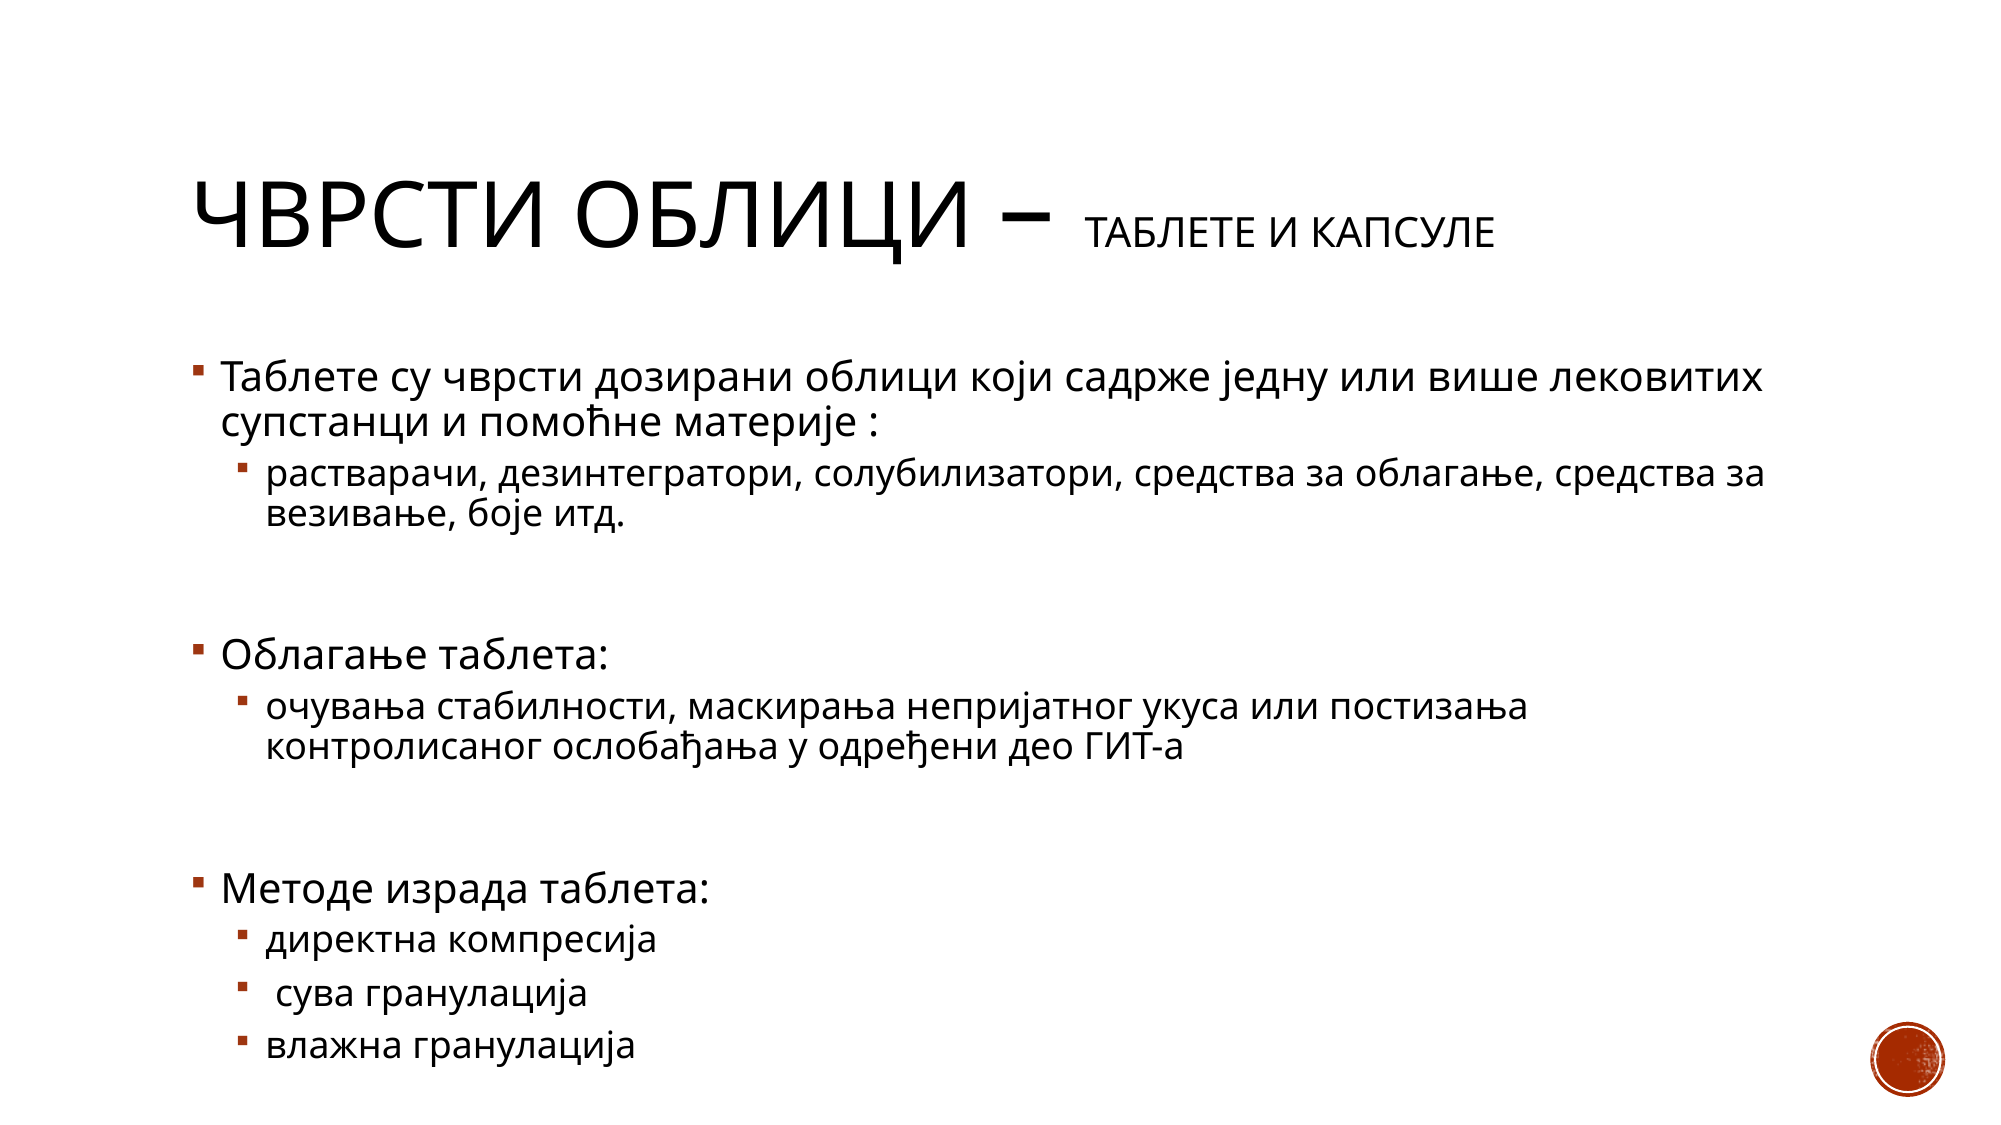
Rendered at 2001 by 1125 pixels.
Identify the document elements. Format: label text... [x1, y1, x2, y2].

title Чврсти облици – таблете и капсуле [175, 79, 1826, 344]
list Таблете су чврсти дозирани облици који садрже једну или више лековитих супстанци и помоћне материје : растварачи, дезинтегратори, солубилизатори, средства за облагање, средства за везивање, боје итд. Облагање таблета: очувања стабилности, маскирања непријатног укуса или постизања контролисаног ослобађања у одређени део ГИТ-а Методе израда таблета: директна компресија сува гранулација влажна гранулација [175, 348, 1826, 1078]
